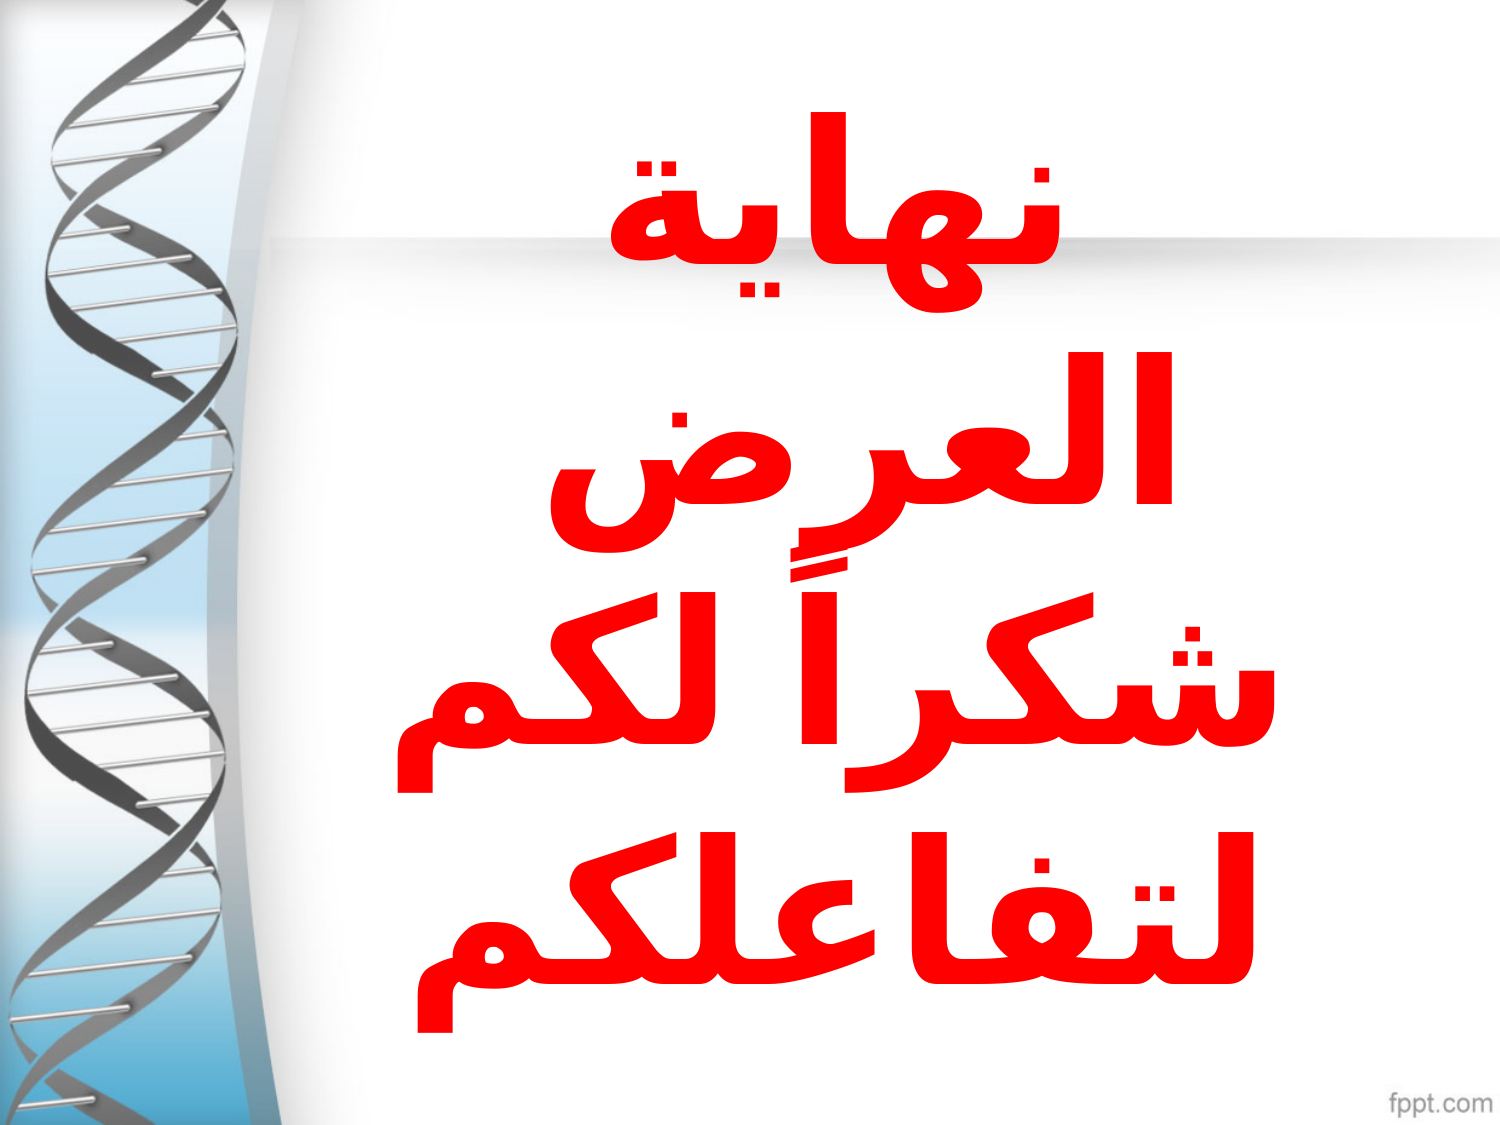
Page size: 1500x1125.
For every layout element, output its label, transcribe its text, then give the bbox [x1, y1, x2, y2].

title نهاية العرض شكراً لكم لتفاعلكم [246, 304, 1430, 786]
